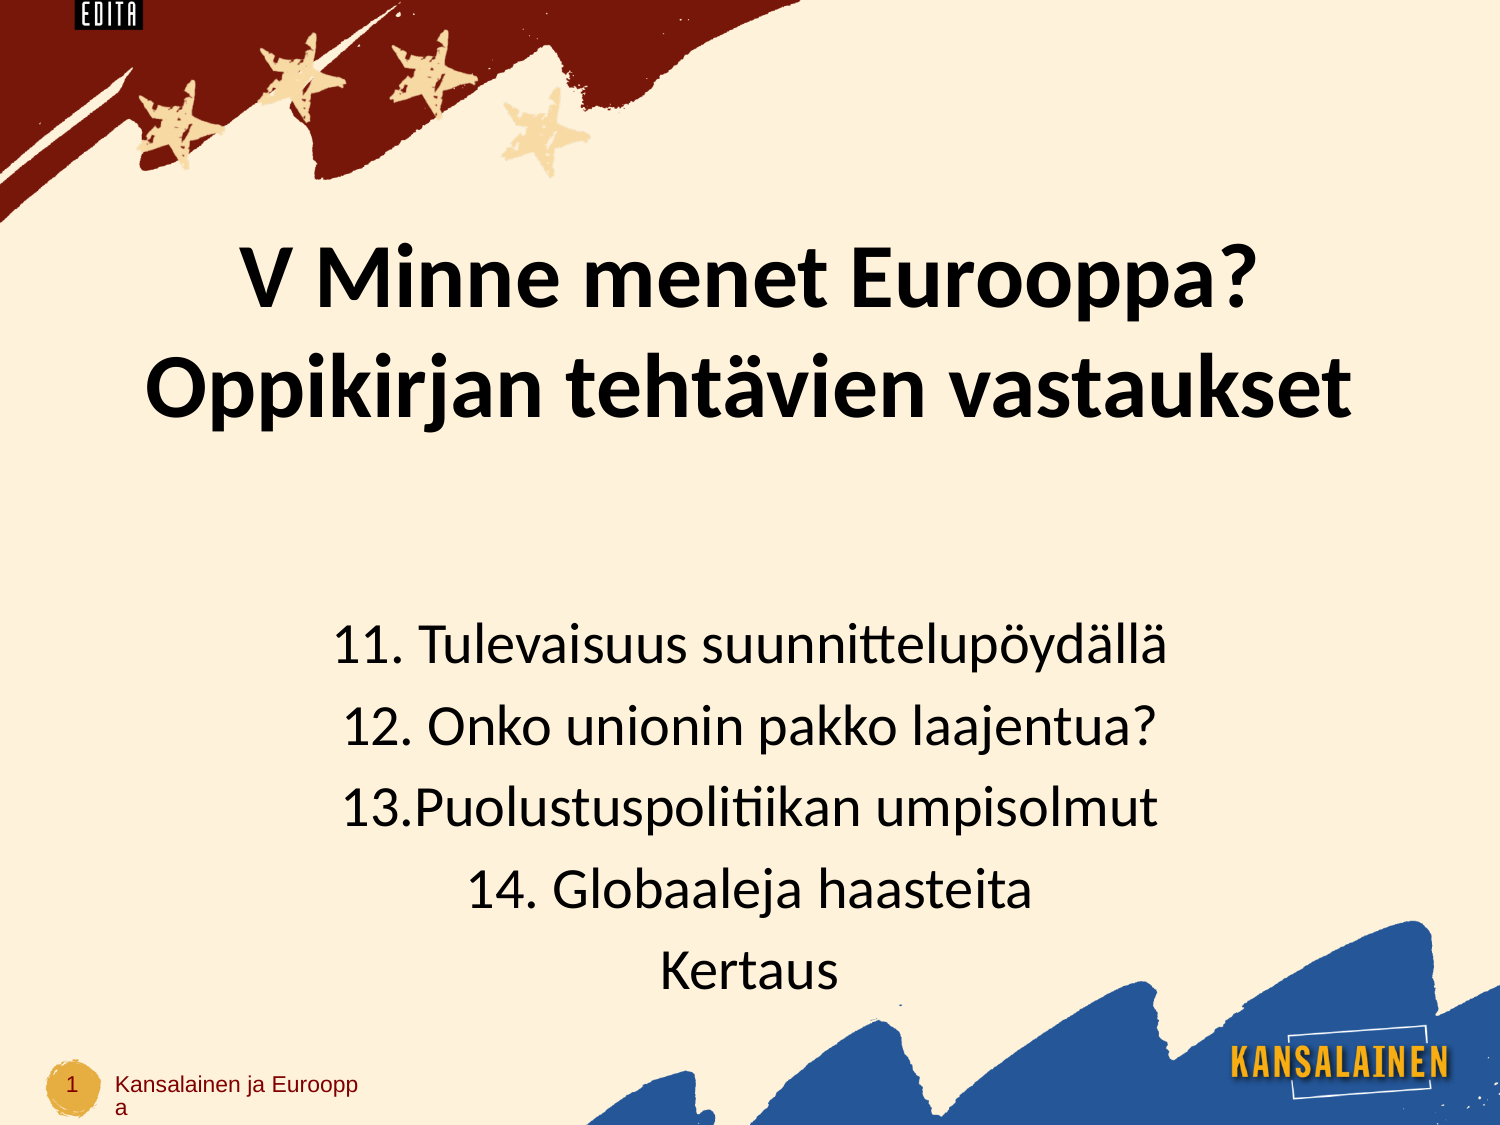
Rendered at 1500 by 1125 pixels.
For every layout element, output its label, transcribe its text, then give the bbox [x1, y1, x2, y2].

picture [0, 0, 1500, 1125]
subtitle 11. Tulevaisuus suunnittelupöydällä 12. Onko unionin pakko laajentua? 13.Puolustuspolitiikan umpisolmut 14. Globaaleja haasteita Kertaus [224, 597, 1276, 1048]
slide_number 1 [37, 1062, 99, 1125]
footer Kansalainen ja Eurooppa [99, 1062, 376, 1125]
title V Minne menet Eurooppa? Oppikirjan tehtävien vastaukset [112, 207, 1388, 563]
